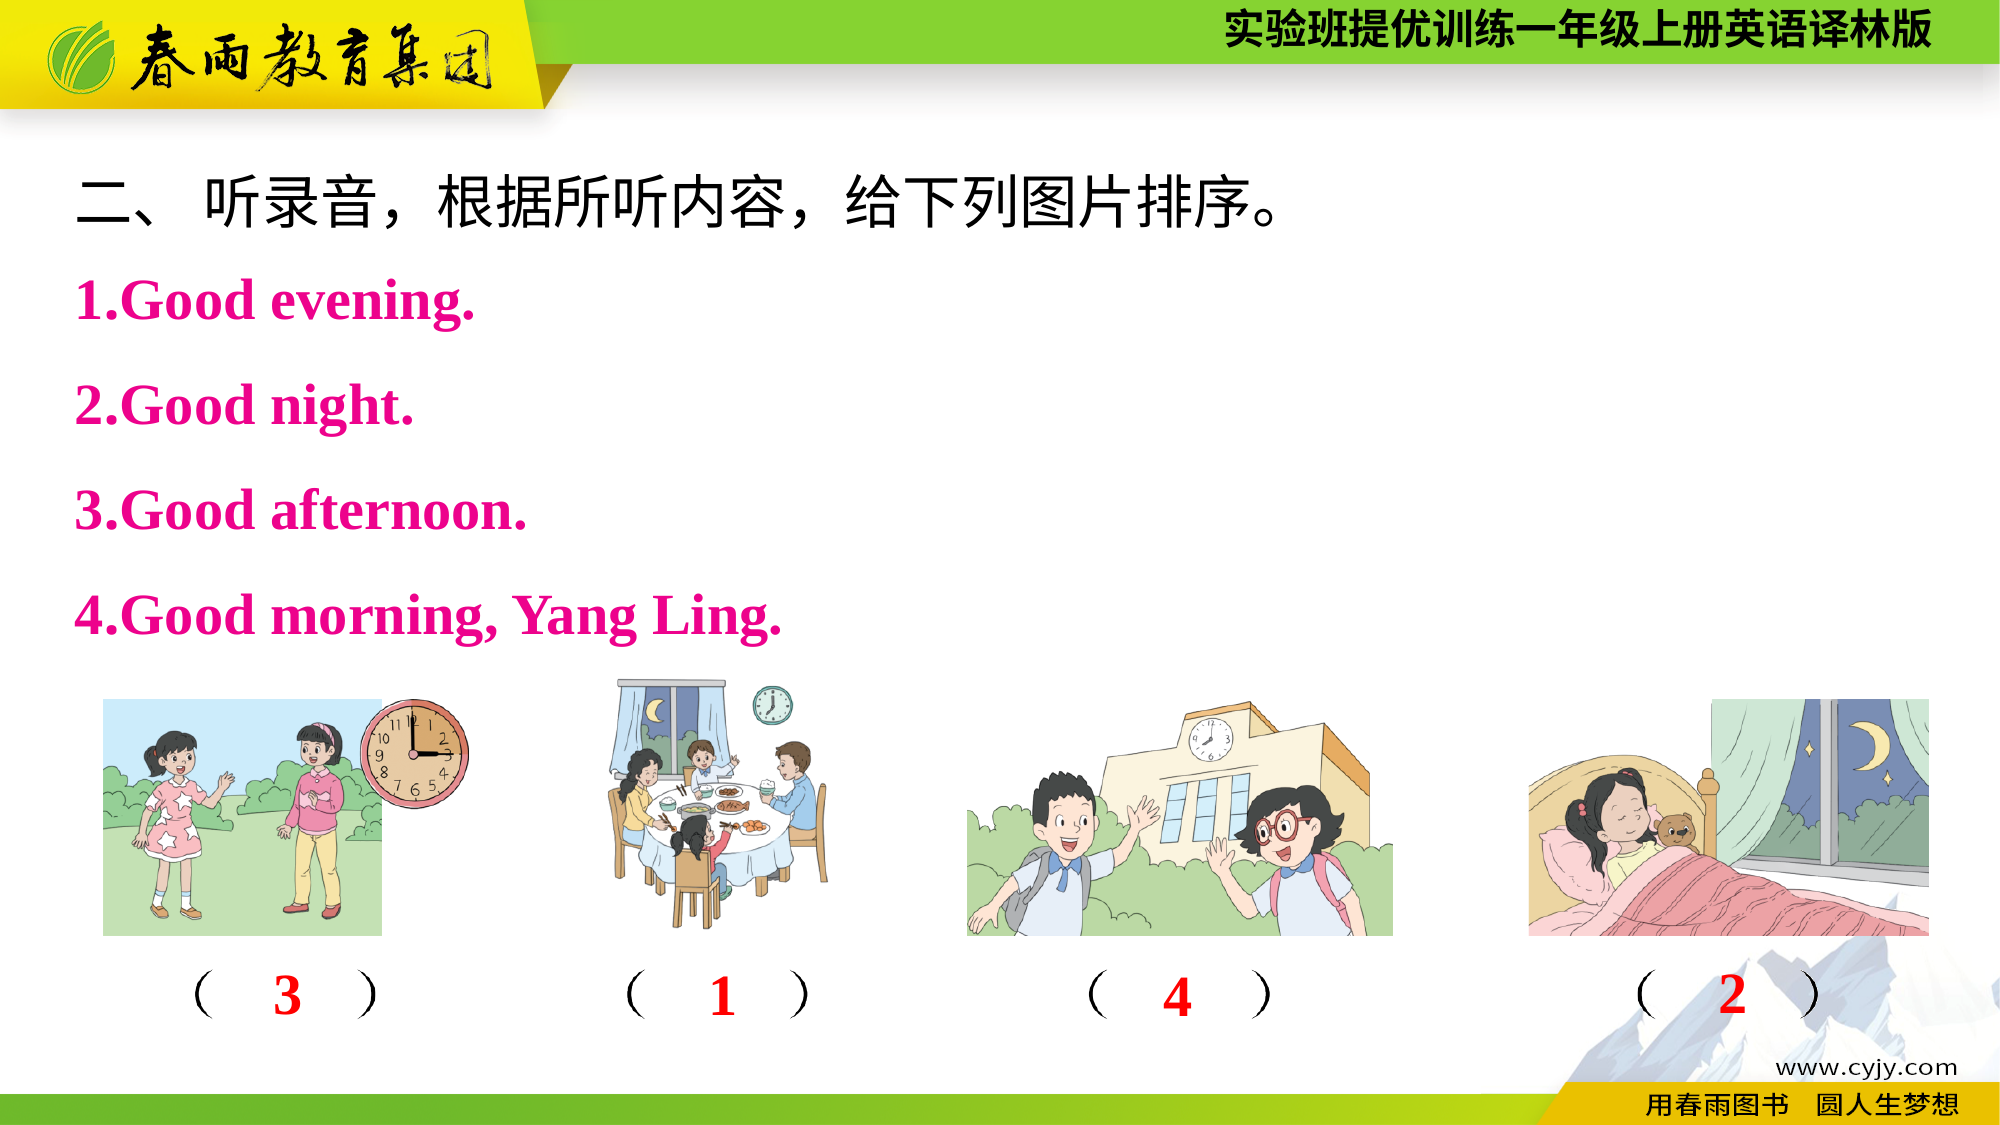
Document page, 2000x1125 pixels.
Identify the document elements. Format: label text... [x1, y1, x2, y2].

picture [0, 0, 2000, 1125]
text_box 1.Good evening. 2.Good night. 3.Good afternoon. 4.Good morning, Yang Ling. [59, 218, 1944, 654]
list 二、 听录音，根据所听内容，给下列图片排序。 [59, 122, 1944, 218]
